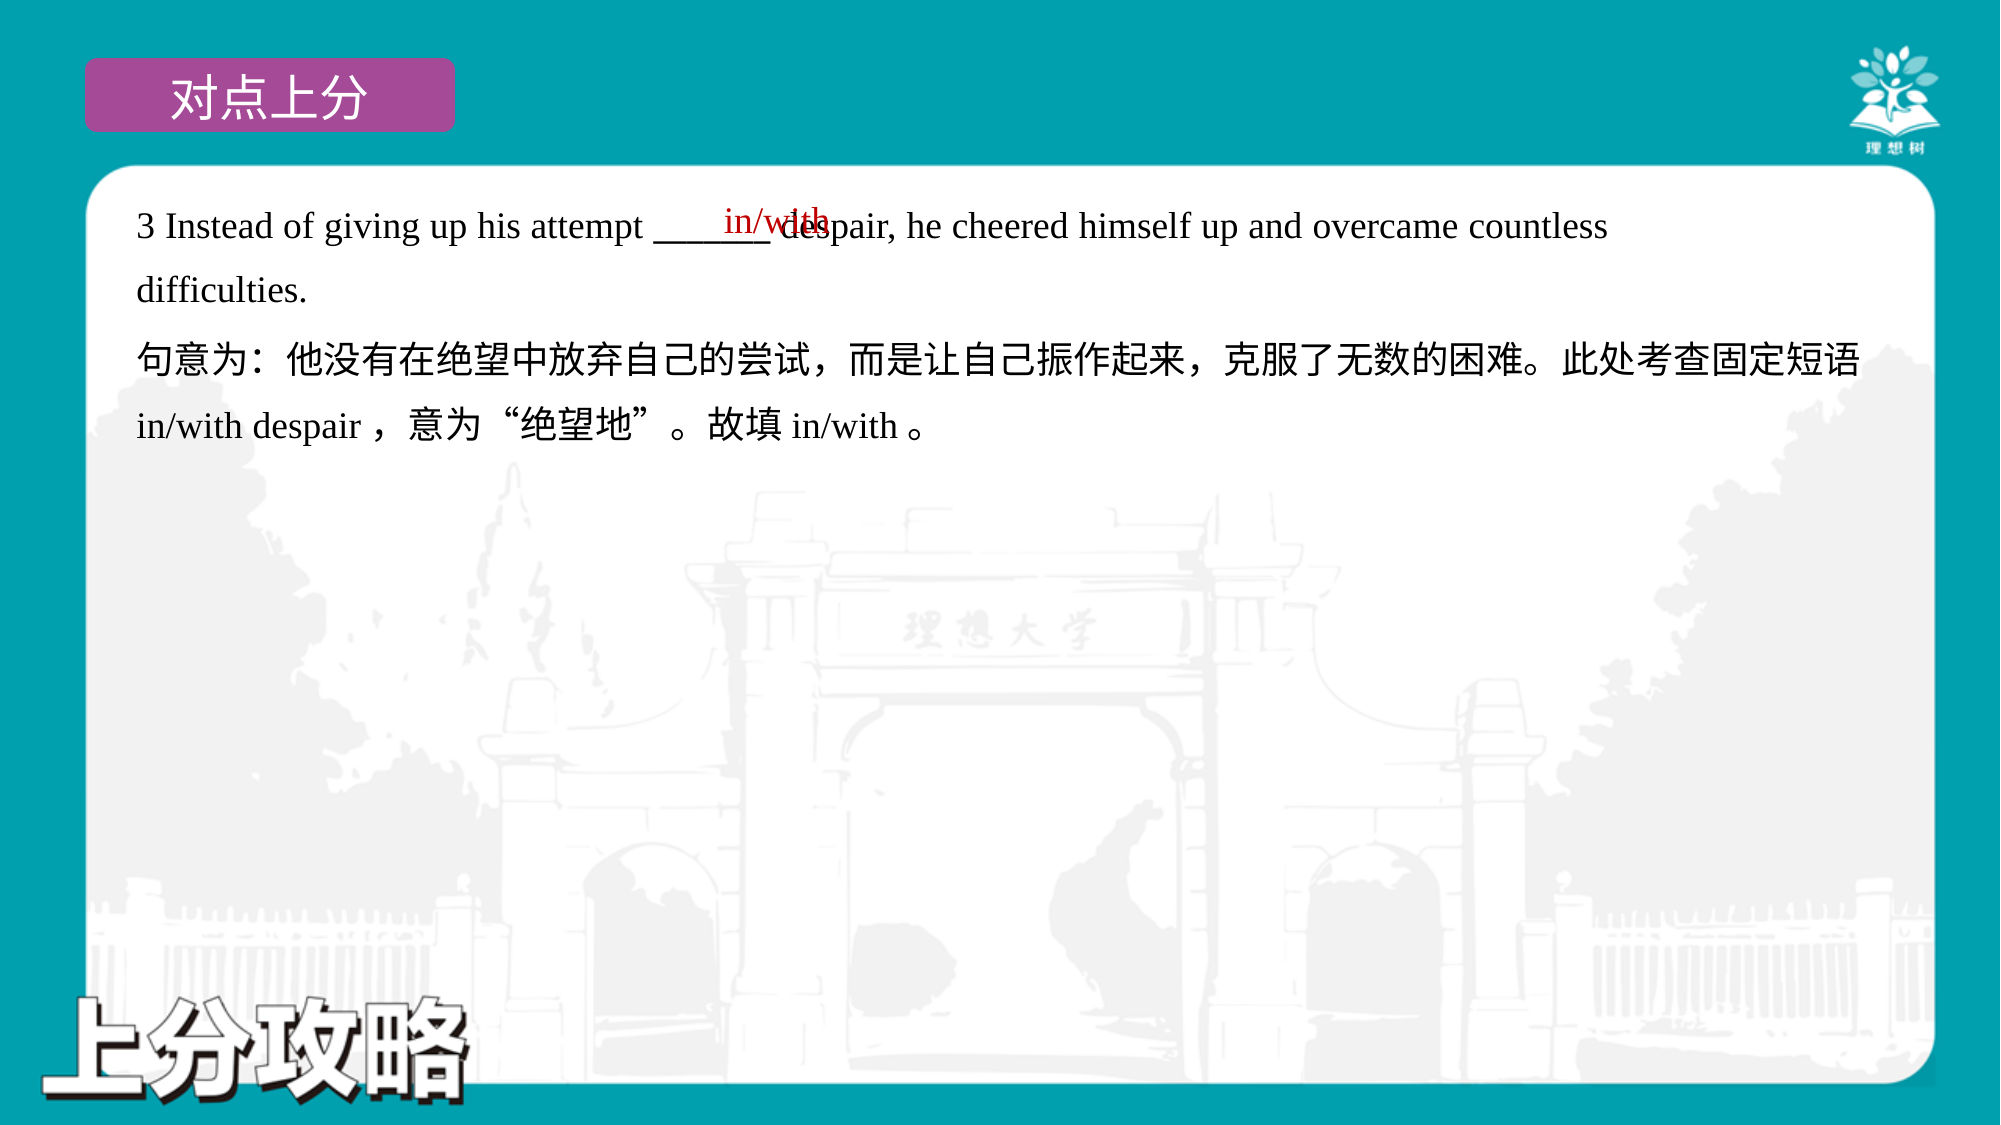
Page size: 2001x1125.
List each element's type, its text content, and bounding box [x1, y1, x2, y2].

picture [0, 0, 2000, 1125]
text_box in/with [710, 172, 844, 234]
text_box 句意为：他没有在绝望中放弃自己的尝试，而是让自己振作起来，克服了无数的困难。此处考查固定短语 in/with despair，意为“绝望地”。故填in/with。 [136, 312, 1865, 439]
text_box 3 Instead of giving up his attempt _______ despair, he cheered himself up and overcame countless difficulties. [136, 176, 1865, 304]
